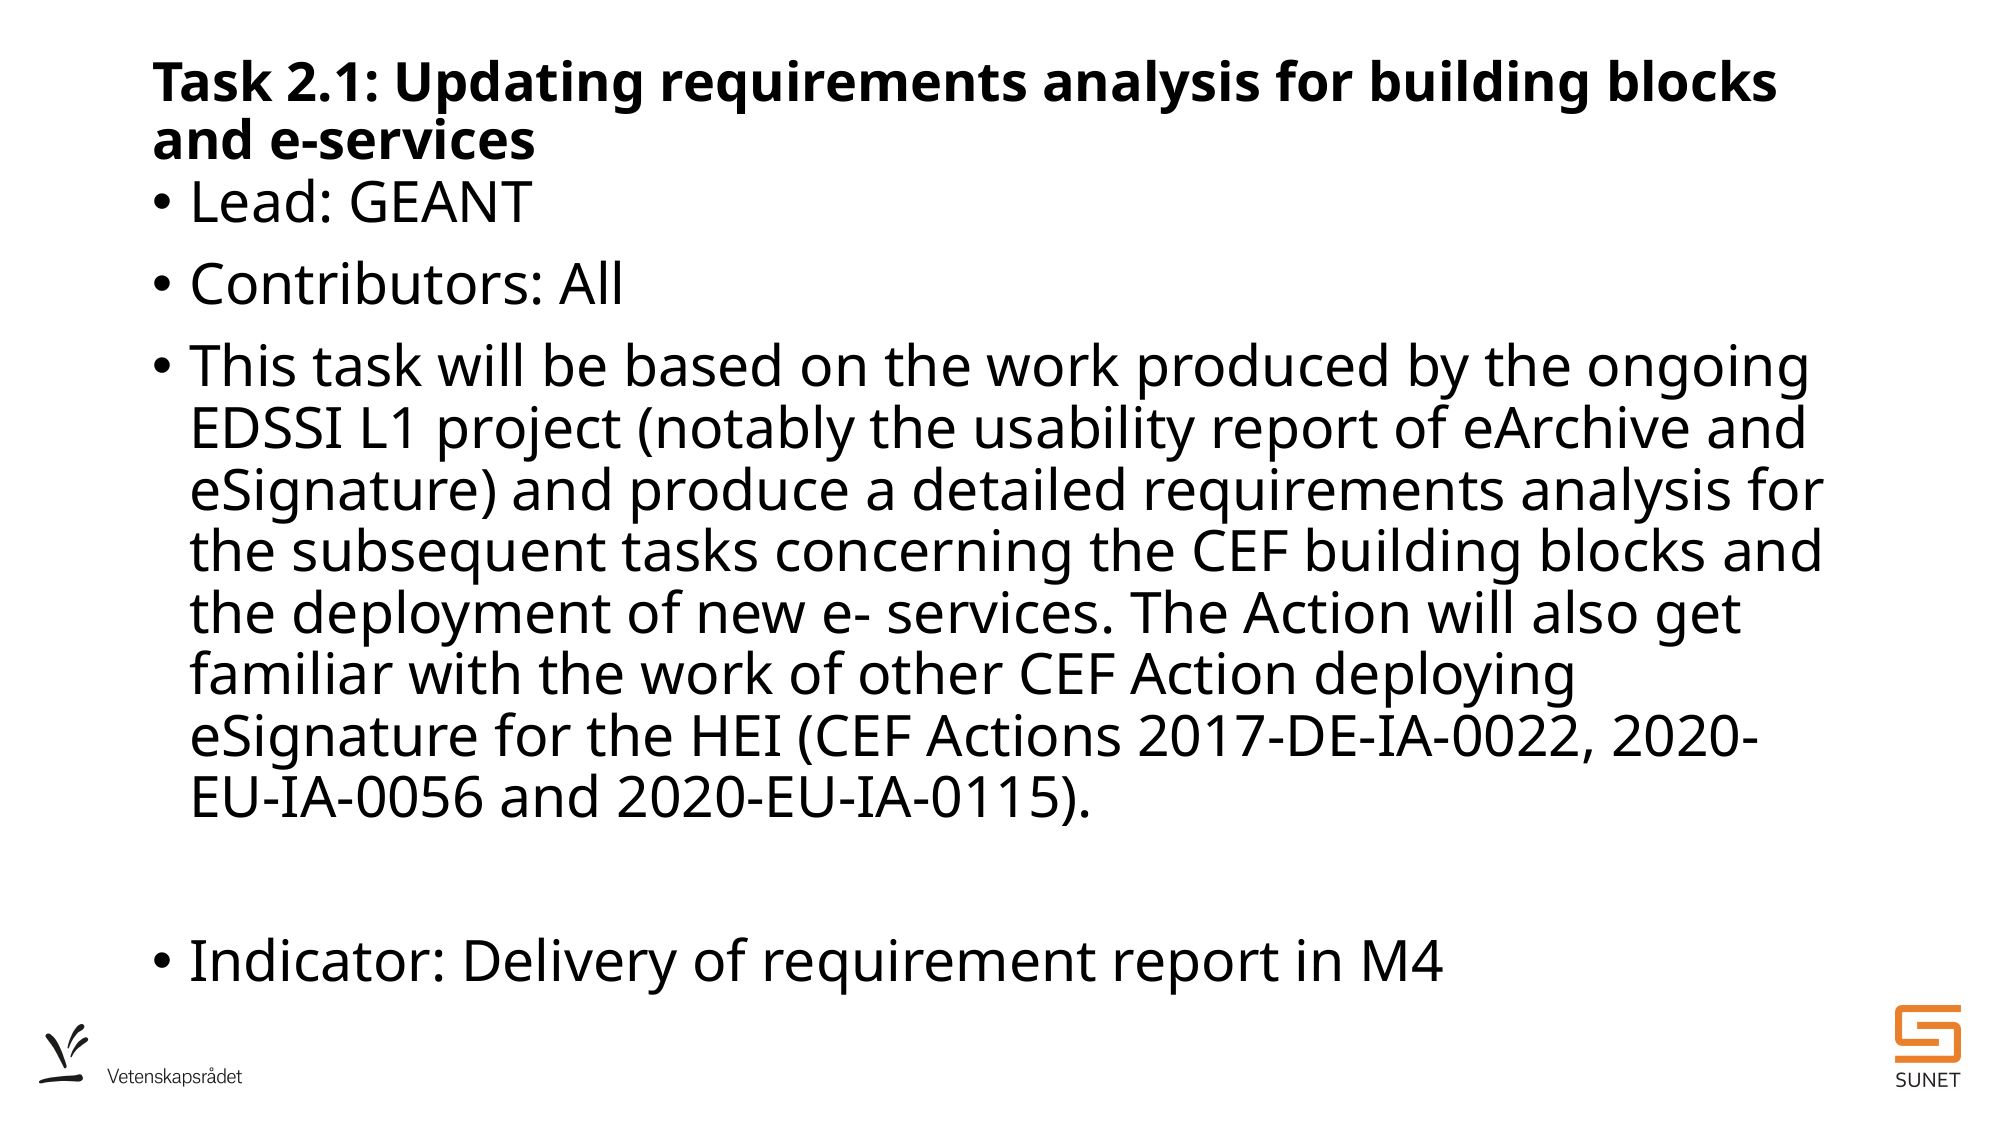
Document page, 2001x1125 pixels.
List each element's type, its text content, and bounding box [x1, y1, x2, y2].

picture [1895, 1005, 1961, 1092]
picture [39, 1024, 242, 1087]
list Lead: GEANT Contributors: All This task will be based on the work produced by the ongoing EDSSI L1 project (notably the usability report of eArchive and eSignature) and produce a detailed requirements analysis for the subsequent tasks concerning the CEF building blocks and the deployment of new e- services. The Action will also get familiar with the work of other CEF Action deploying eSignature for the HEI (CEF Actions 2017-DE-IA-0022, 2020-EU-IA-0056 and 2020-EU-IA-0115). Indicator: Delivery of requirement report in M4 [137, 166, 1863, 1014]
title Task 2.1: Updating requirements analysis for building blocks and e-services [137, 59, 1863, 166]
